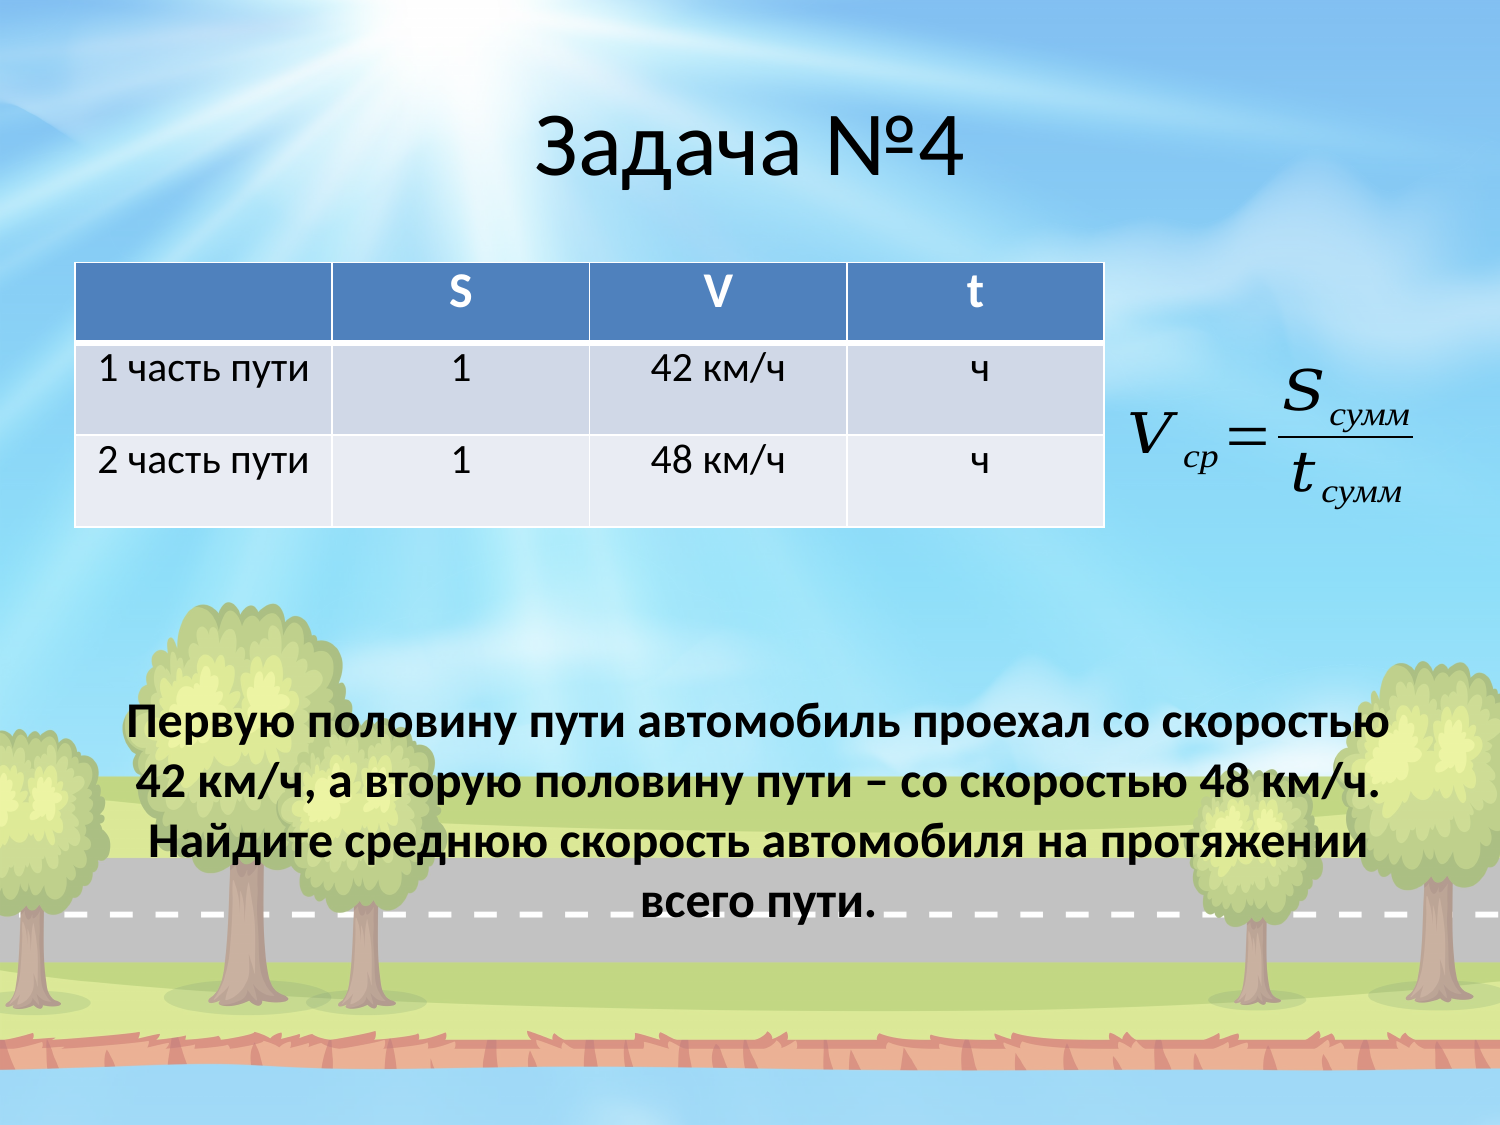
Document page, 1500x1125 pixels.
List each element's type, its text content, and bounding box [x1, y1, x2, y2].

text_box Первую половину пути автомобиль проехал со скоростью 42 км/ч, а вторую половину пути – со скоростью 48 км/ч. Найдите среднюю скорость автомобиля на протяжении всего пути. [85, 680, 1432, 936]
title Задача №4 [75, 45, 1425, 233]
